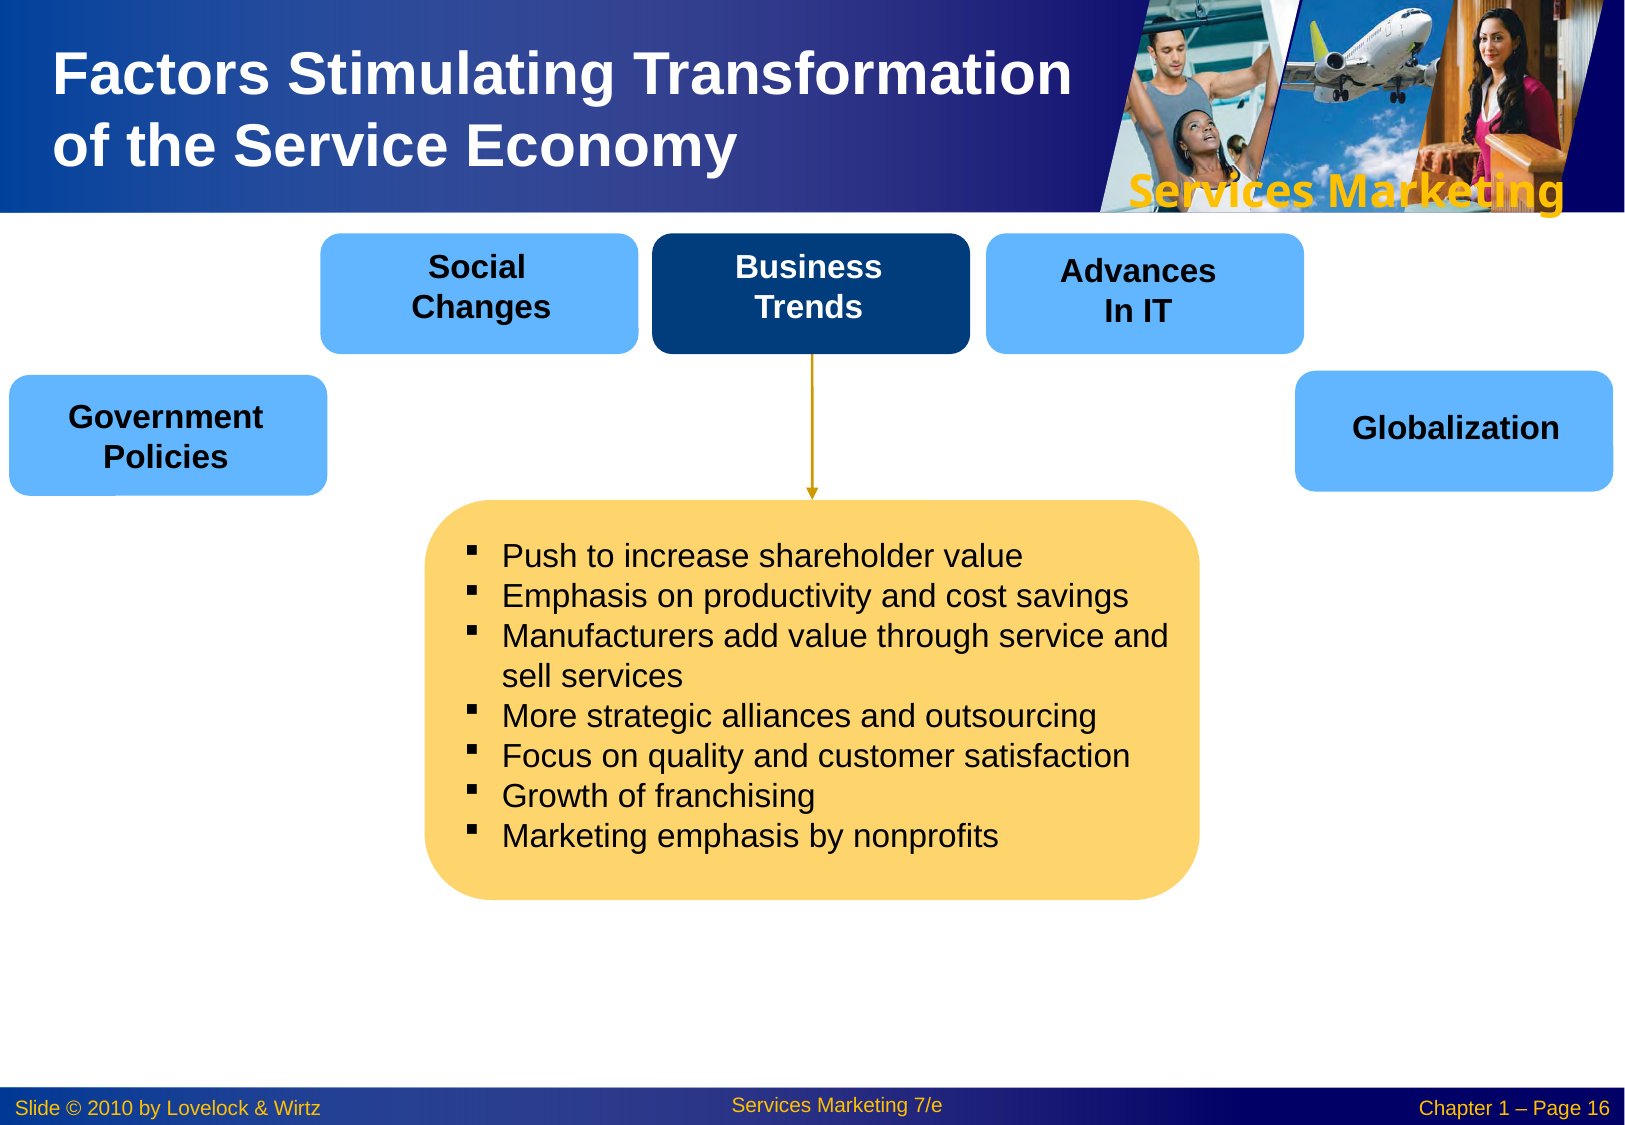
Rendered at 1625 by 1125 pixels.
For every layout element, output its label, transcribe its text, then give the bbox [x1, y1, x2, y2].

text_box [0, 233, 1614, 901]
title Factors Stimulating Transformation of the Service Economy [36, 37, 1100, 176]
picture [1100, 0, 1604, 213]
picture [1546, 187, 1556, 202]
picture [1162, 186, 1172, 192]
